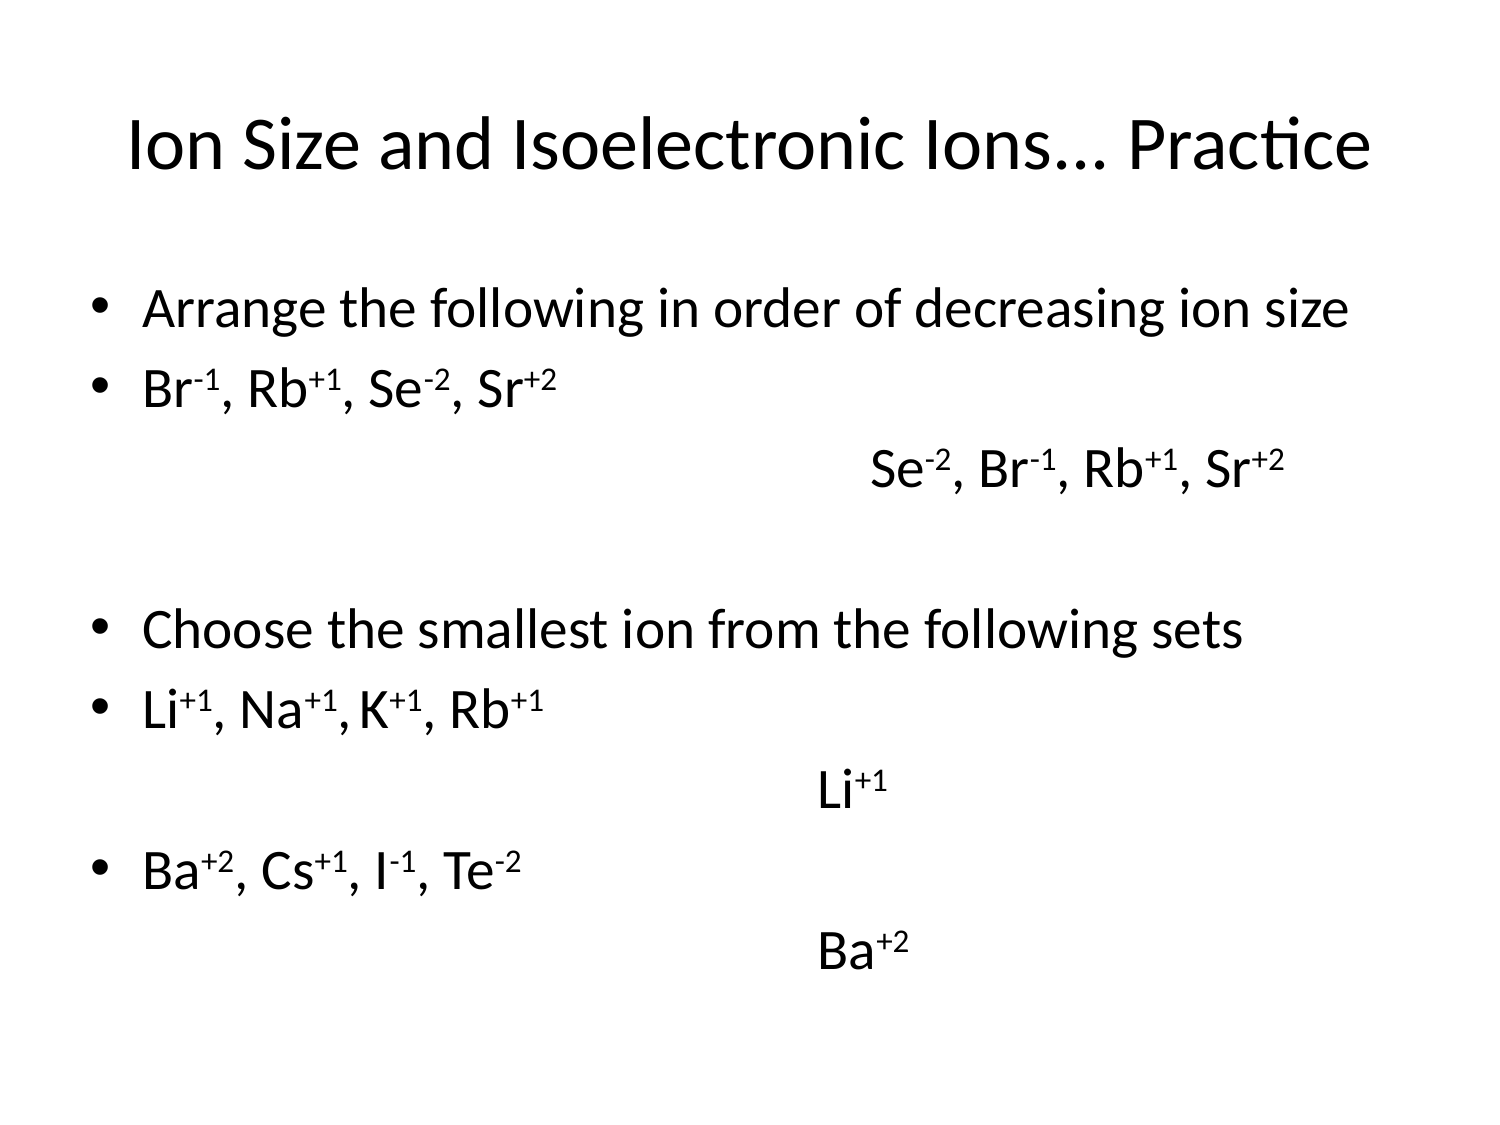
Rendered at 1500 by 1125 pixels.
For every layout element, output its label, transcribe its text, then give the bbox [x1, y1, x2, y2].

title Ion Size and Isoelectronic Ions... Practice [75, 45, 1425, 233]
list Arrange the following in order of decreasing ion size Br-1, Rb+1, Se-2, Sr+2 Se-2, Br-1, Rb+1, Sr+2 Choose the smallest ion from the following sets Li+1, Na+1, K+1, Rb+1 Li+1 Ba+2, Cs+1, I-1, Te-2 Ba+2 [75, 262, 1425, 1005]
